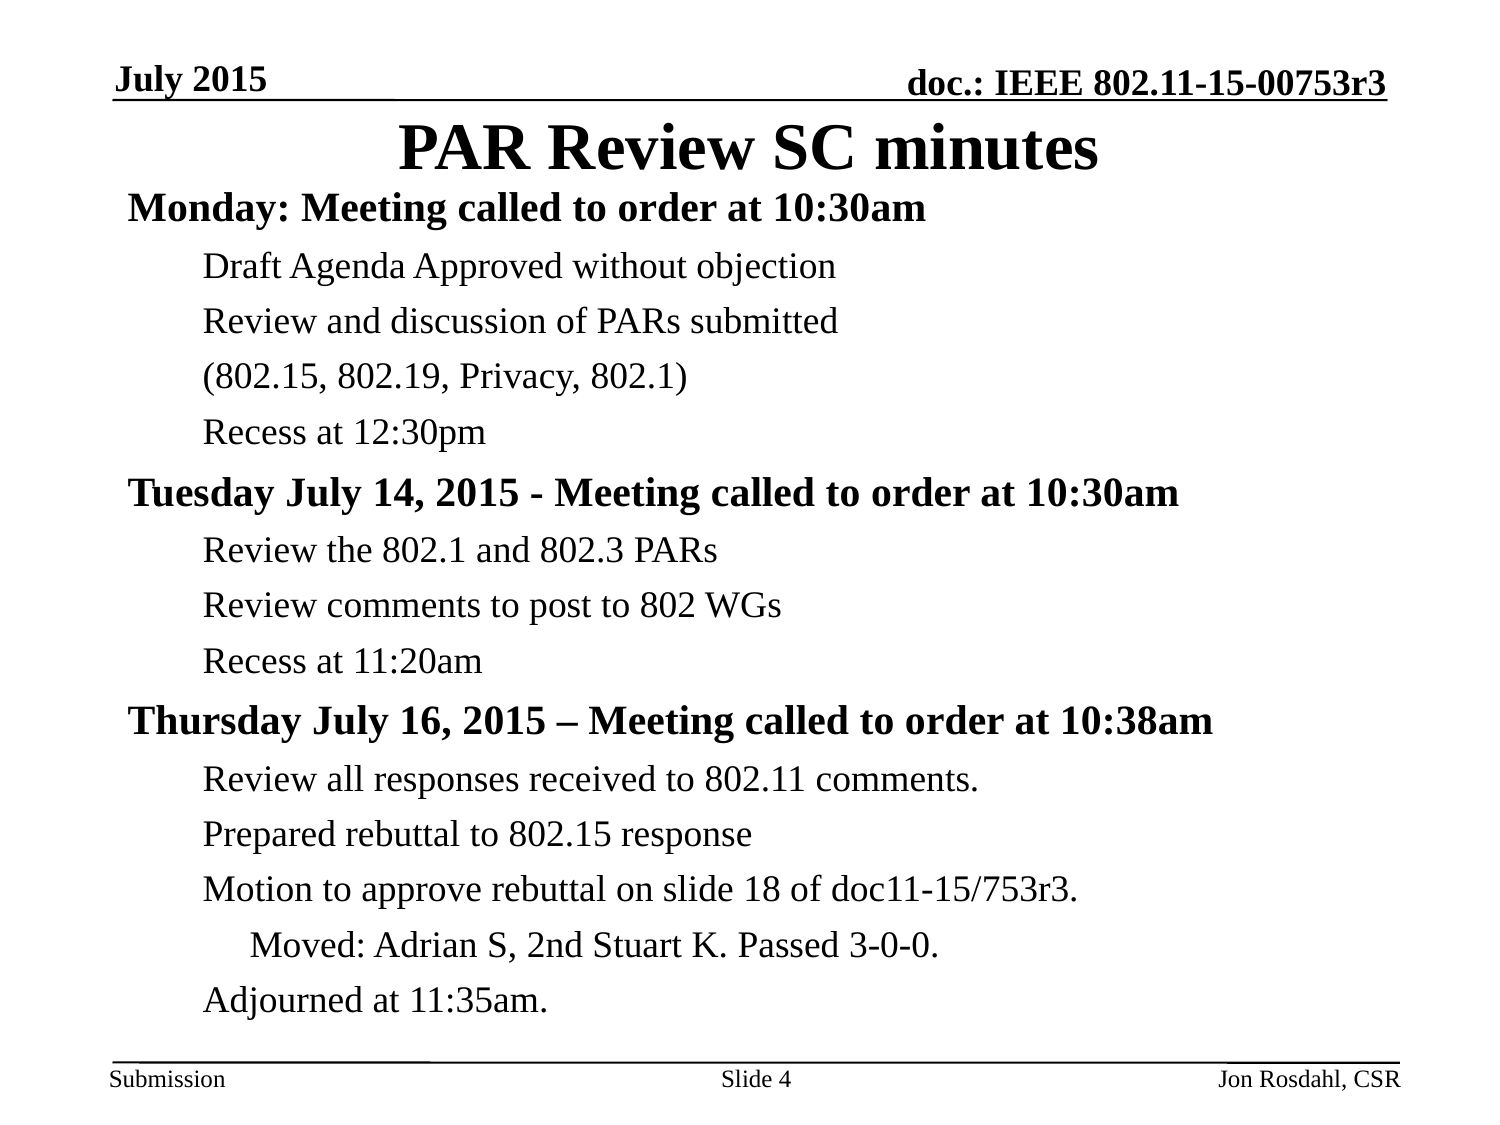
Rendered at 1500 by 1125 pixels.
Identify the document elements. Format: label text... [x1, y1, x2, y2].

footer Jon Rosdahl, CSR [878, 1061, 1402, 1093]
slide_number Slide 4 [712, 1061, 800, 1123]
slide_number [114, 54, 423, 100]
list Monday: Meeting called to order at 10:30am Draft Agenda Approved without objection Review and discussion of PARs submitted (802.15, 802.19, Privacy, 802.1) Recess at 12:30pm Tuesday July 14, 2015 - Meeting called to order at 10:30am Review the 802.1 and 802.3 PARs Review comments to post to 802 WGs Recess at 11:20am Thursday July 16, 2015 – Meeting called to order at 10:38am Review all responses received to 802.11 comments. Prepared rebuttal to 802.15 response Motion to approve rebuttal on slide 18 of doc11-15/753r3. Moved: Adrian S, 2nd Stuart K. Passed 3-0-0. Adjourned at 11:35am. [112, 172, 1377, 1059]
title PAR Review SC minutes [112, 112, 1388, 173]
